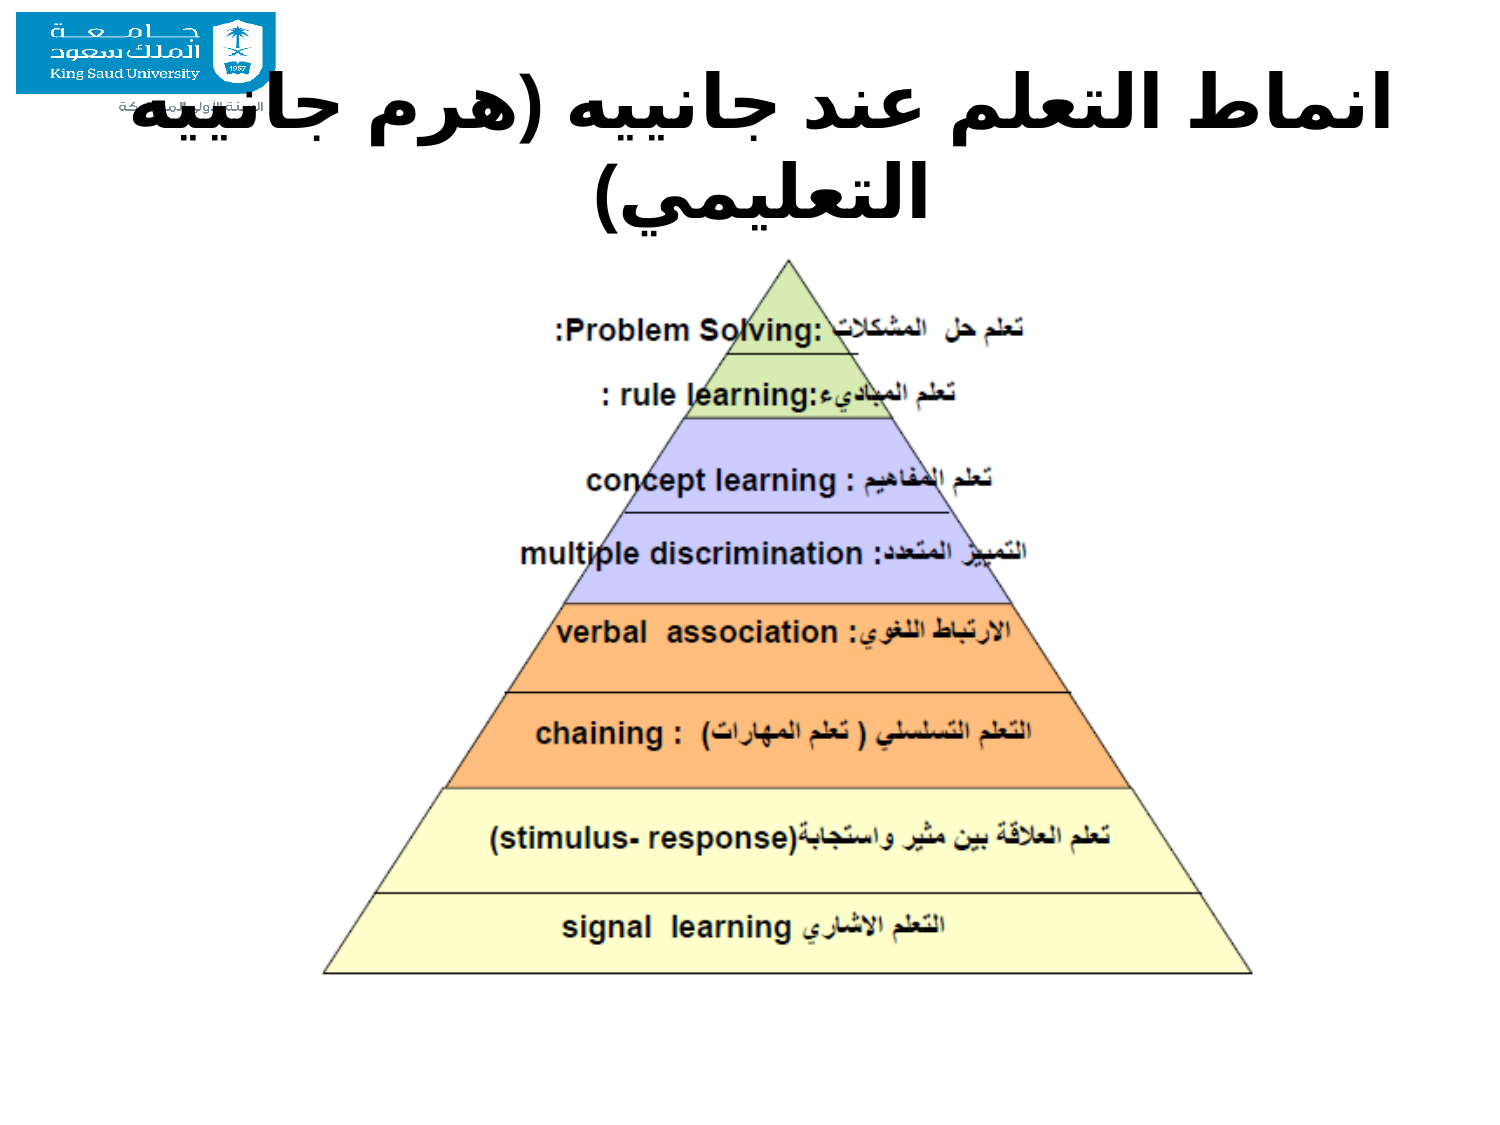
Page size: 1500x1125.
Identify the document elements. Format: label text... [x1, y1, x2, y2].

picture [214, 21, 262, 75]
title انماط التعلم عند جانييه (هرم جانييه التعليمي) [50, 75, 1475, 213]
picture [0, 0, 293, 126]
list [240, 254, 1285, 998]
